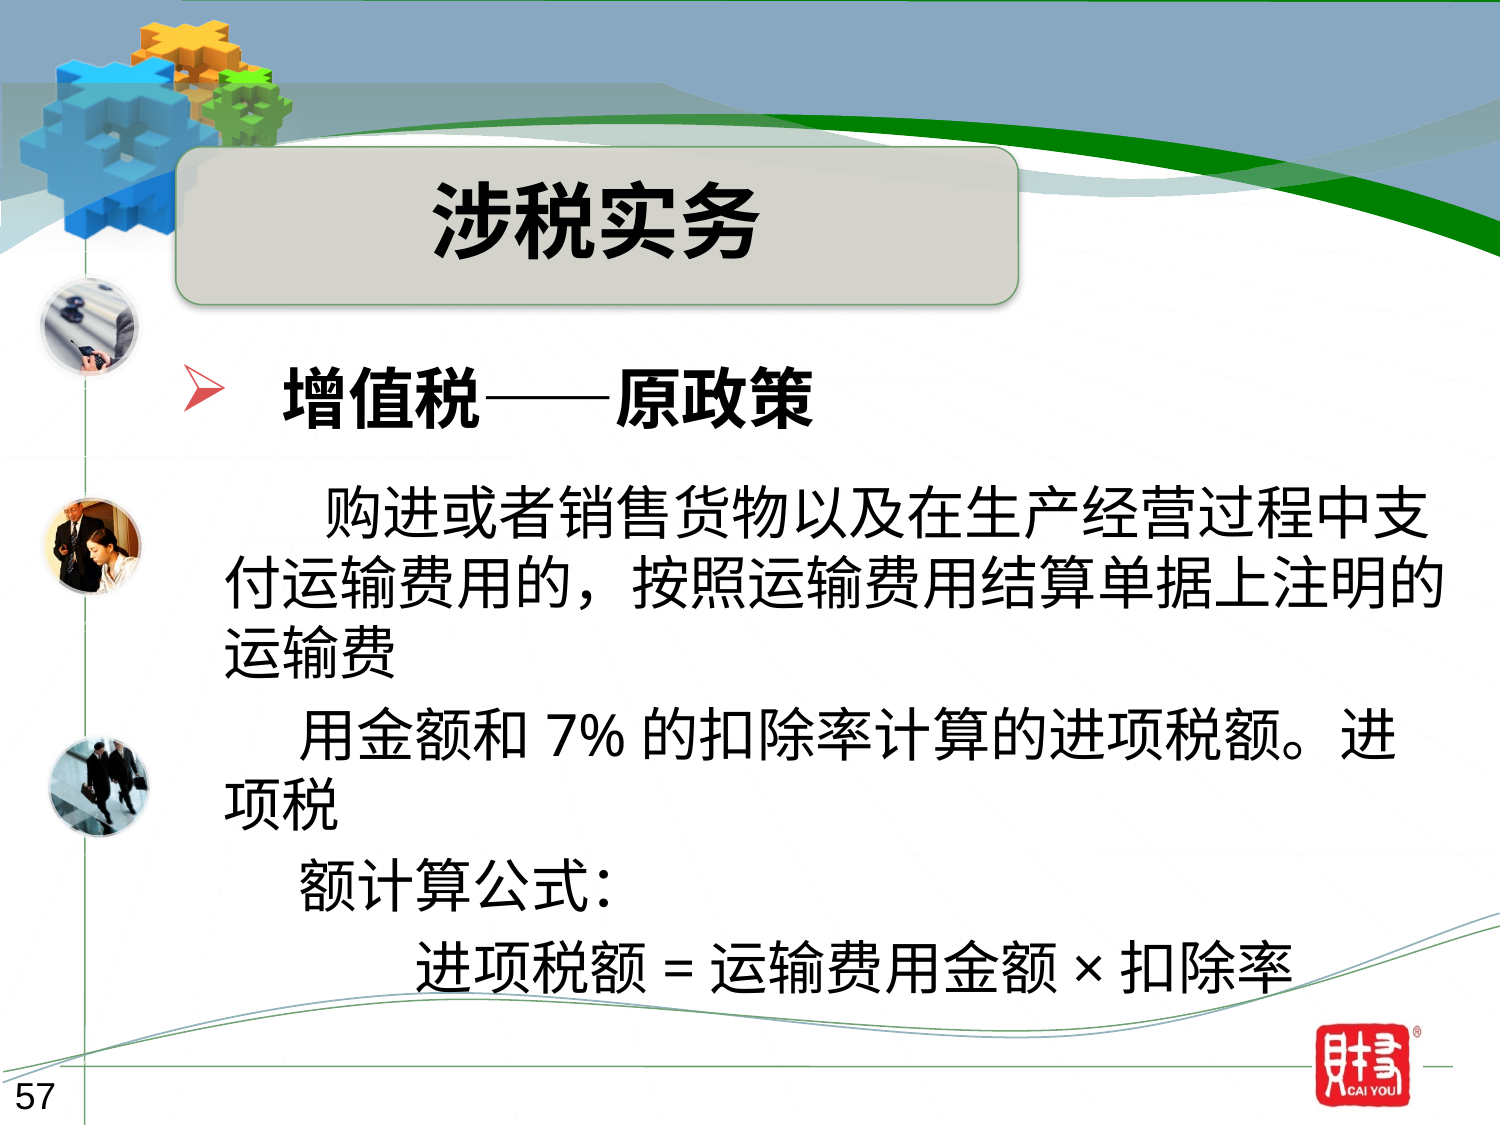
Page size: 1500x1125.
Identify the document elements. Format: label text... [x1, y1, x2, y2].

picture [46, 501, 138, 591]
picture [45, 283, 134, 371]
text_box 增值税——原政策 [163, 349, 1078, 445]
picture [6, 170, 175, 252]
picture [51, 740, 147, 835]
picture [1312, 1032, 1423, 1114]
picture [0, 18, 300, 226]
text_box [175, 146, 1019, 305]
text_box 57 [0, 1064, 94, 1125]
picture [277, 142, 300, 146]
text_box 购进或者销售货物以及在生产经营过程中支付运输费用的，按照运输费用结算单据上注明的运输费 用金额和7%的扣除率计算的进项税额。进项税 额计算公式： 进项税额=运输费用金额×扣除率 [152, 468, 1465, 1032]
